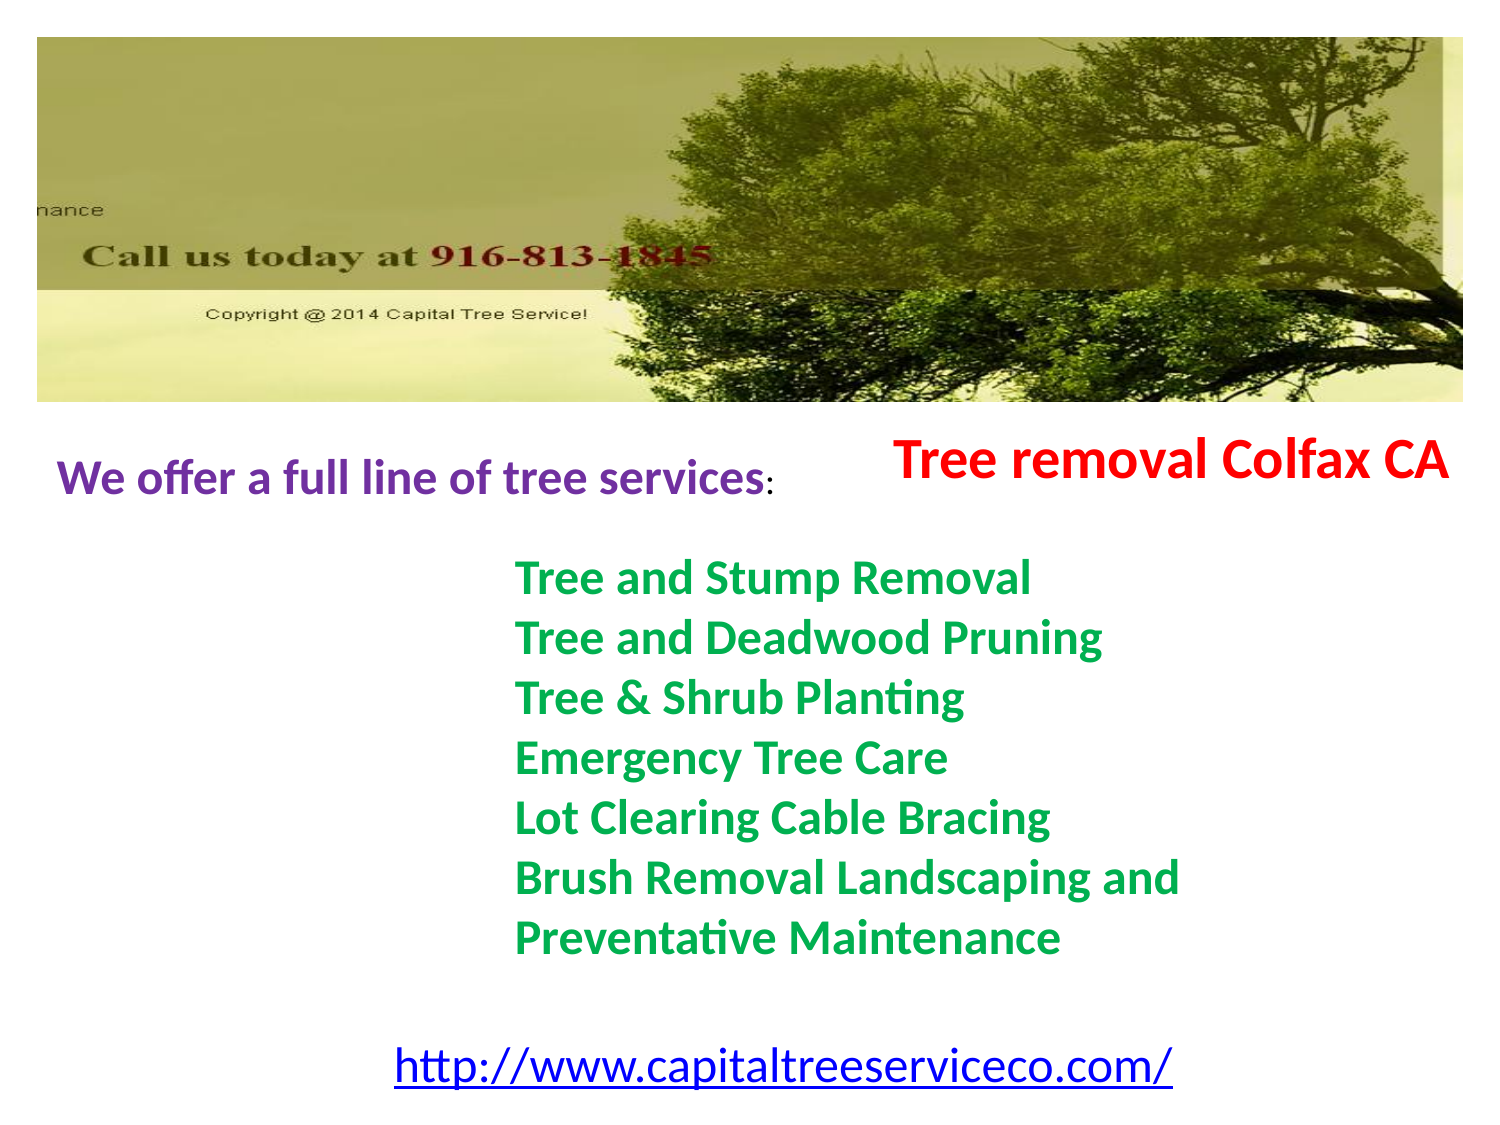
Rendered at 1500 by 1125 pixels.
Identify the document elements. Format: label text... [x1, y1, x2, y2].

text_box Tree and Stump Removal Tree and Deadwood Pruning Tree & Shrub Planting Emergency Tree Care Lot Clearing Cable Bracing Brush Removal Landscaping and Preventative Maintenance [500, 537, 1363, 973]
picture [37, 37, 1463, 402]
text_box http://www.capitaltreeserviceco.com/ [379, 1024, 1188, 1100]
text_box Tree removal Colfax CA [879, 412, 1466, 498]
text_box We offer a full line of tree services: [41, 437, 791, 513]
